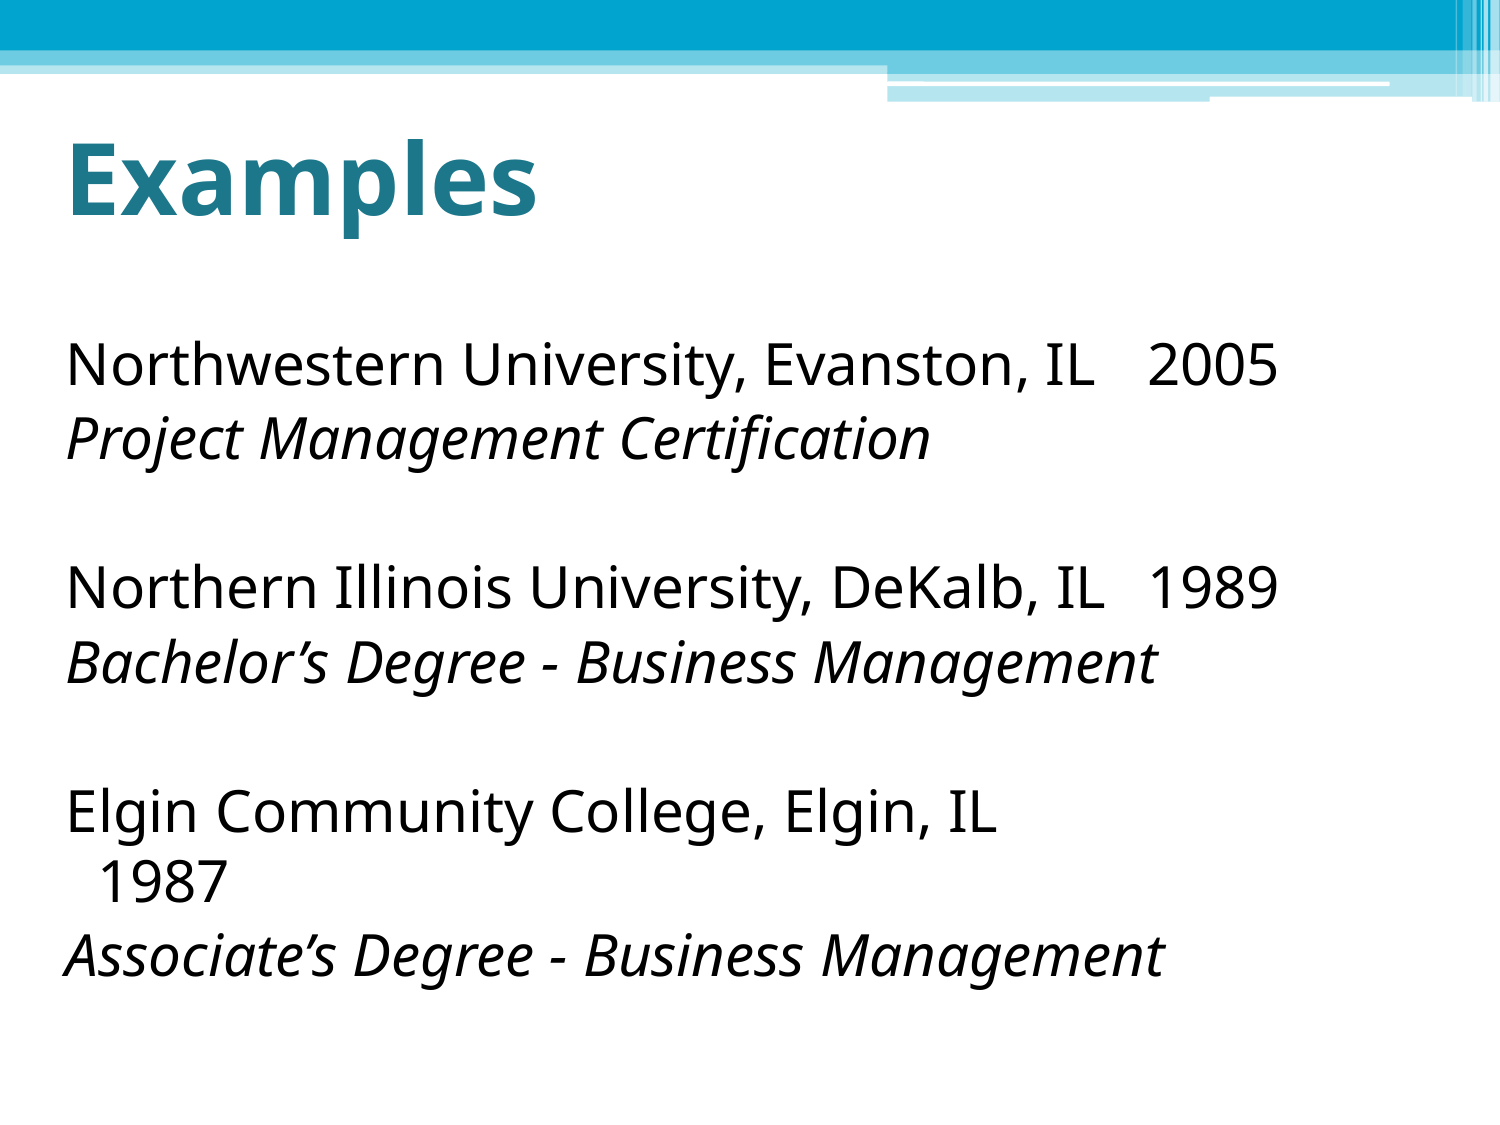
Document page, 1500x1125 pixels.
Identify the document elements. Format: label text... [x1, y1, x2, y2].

title Examples [50, 87, 1400, 263]
list Northwestern University, Evanston, IL 2005 Project Management Certification Northern Illinois University, DeKalb, IL 1989 Bachelor’s Degree - Business Management Elgin Community College, Elgin, IL 1987 Associate’s Degree - Business Management [37, 262, 1313, 1050]
